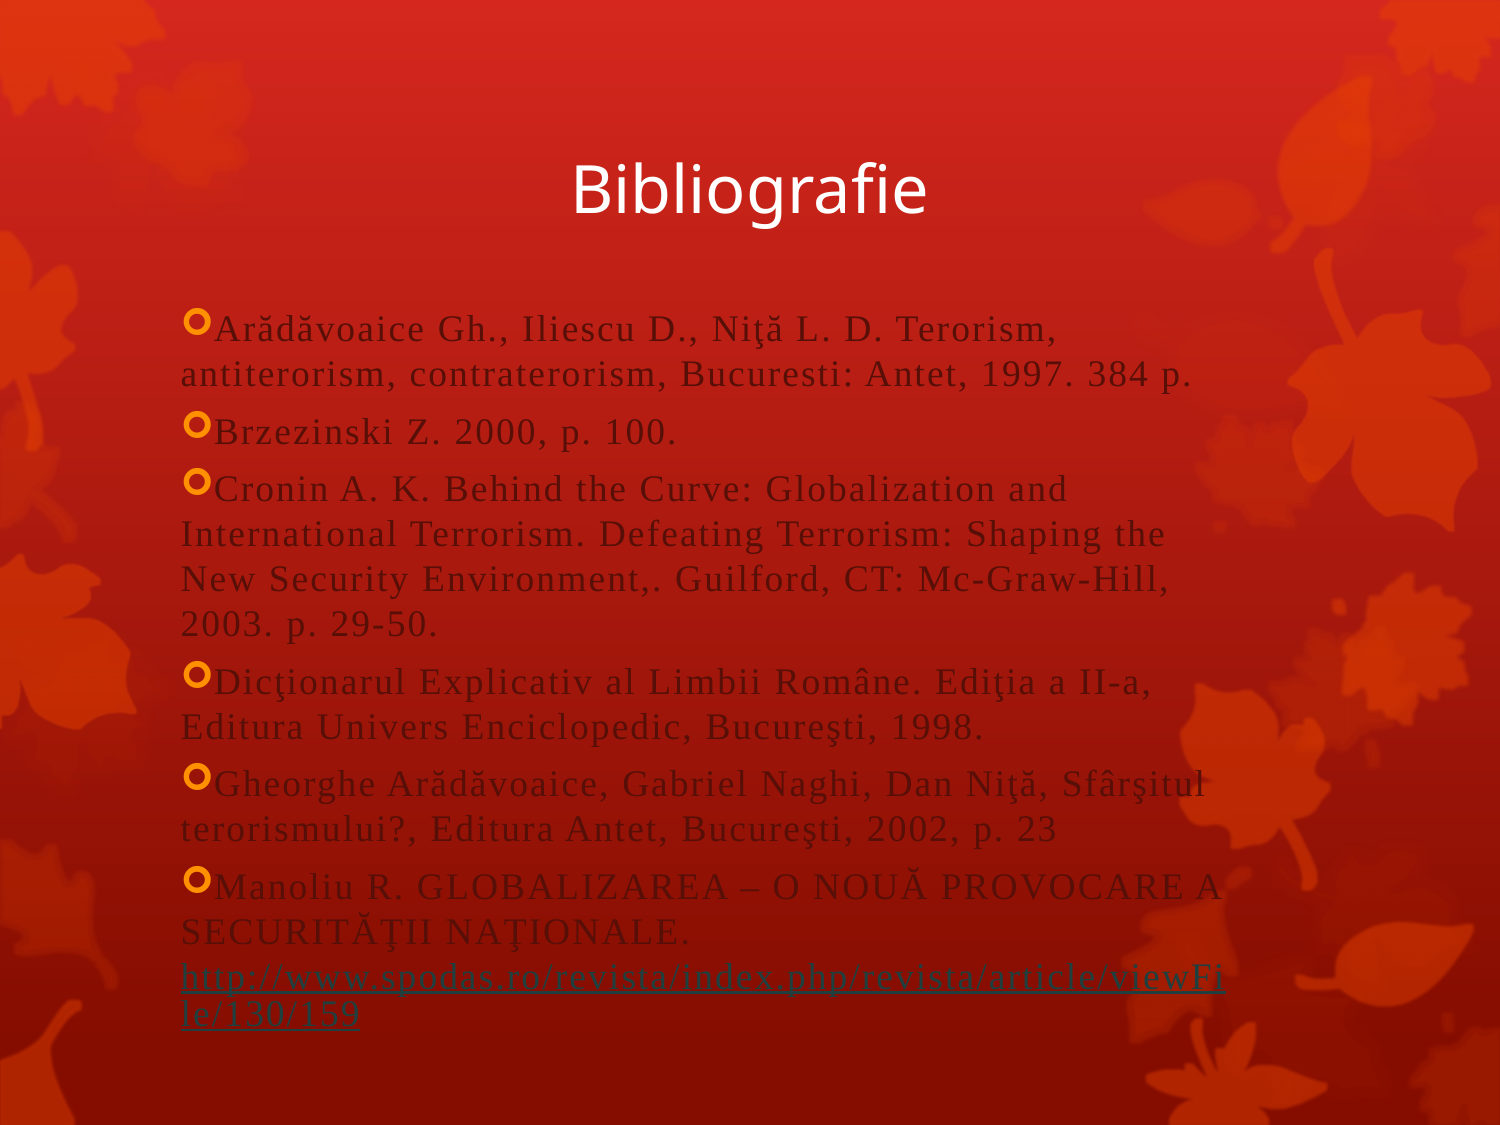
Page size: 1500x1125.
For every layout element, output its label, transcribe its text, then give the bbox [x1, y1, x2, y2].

list Arădăvoaice Gh., Iliescu D., Niţă L. D. Terorism, antiterorism, contraterorism, Bucuresti: Antet, 1997. 384 p. Brzezinski Z. 2000, p. 100. Cronin A. K. Behind the Curve: Globalization and International Terrorism. Defeating Terrorism: Shaping the New Security Environment,. Guilford, CT: Mc-Graw-Hill, 2003. p. 29-50. Dicţionarul Explicativ al Limbii Române. Ediţia a II-a, Editura Univers Enciclopedic, Bucureşti, 1998. Gheorghe Arădăvoaice, Gabriel Naghi, Dan Niţă, Sfârşitul terorismului?, Editura Antet, Bucureşti, 2002, p. 23 Manoliu R. GLOBALIZAREA – O NOUĂ PROVOCARE A SECURITĂŢII NAŢIONALE. http://www.spodas.ro/revista/index.php/revista/article/viewFile/130/159 [165, 296, 1247, 1059]
title Bibliografie [165, 110, 1334, 263]
